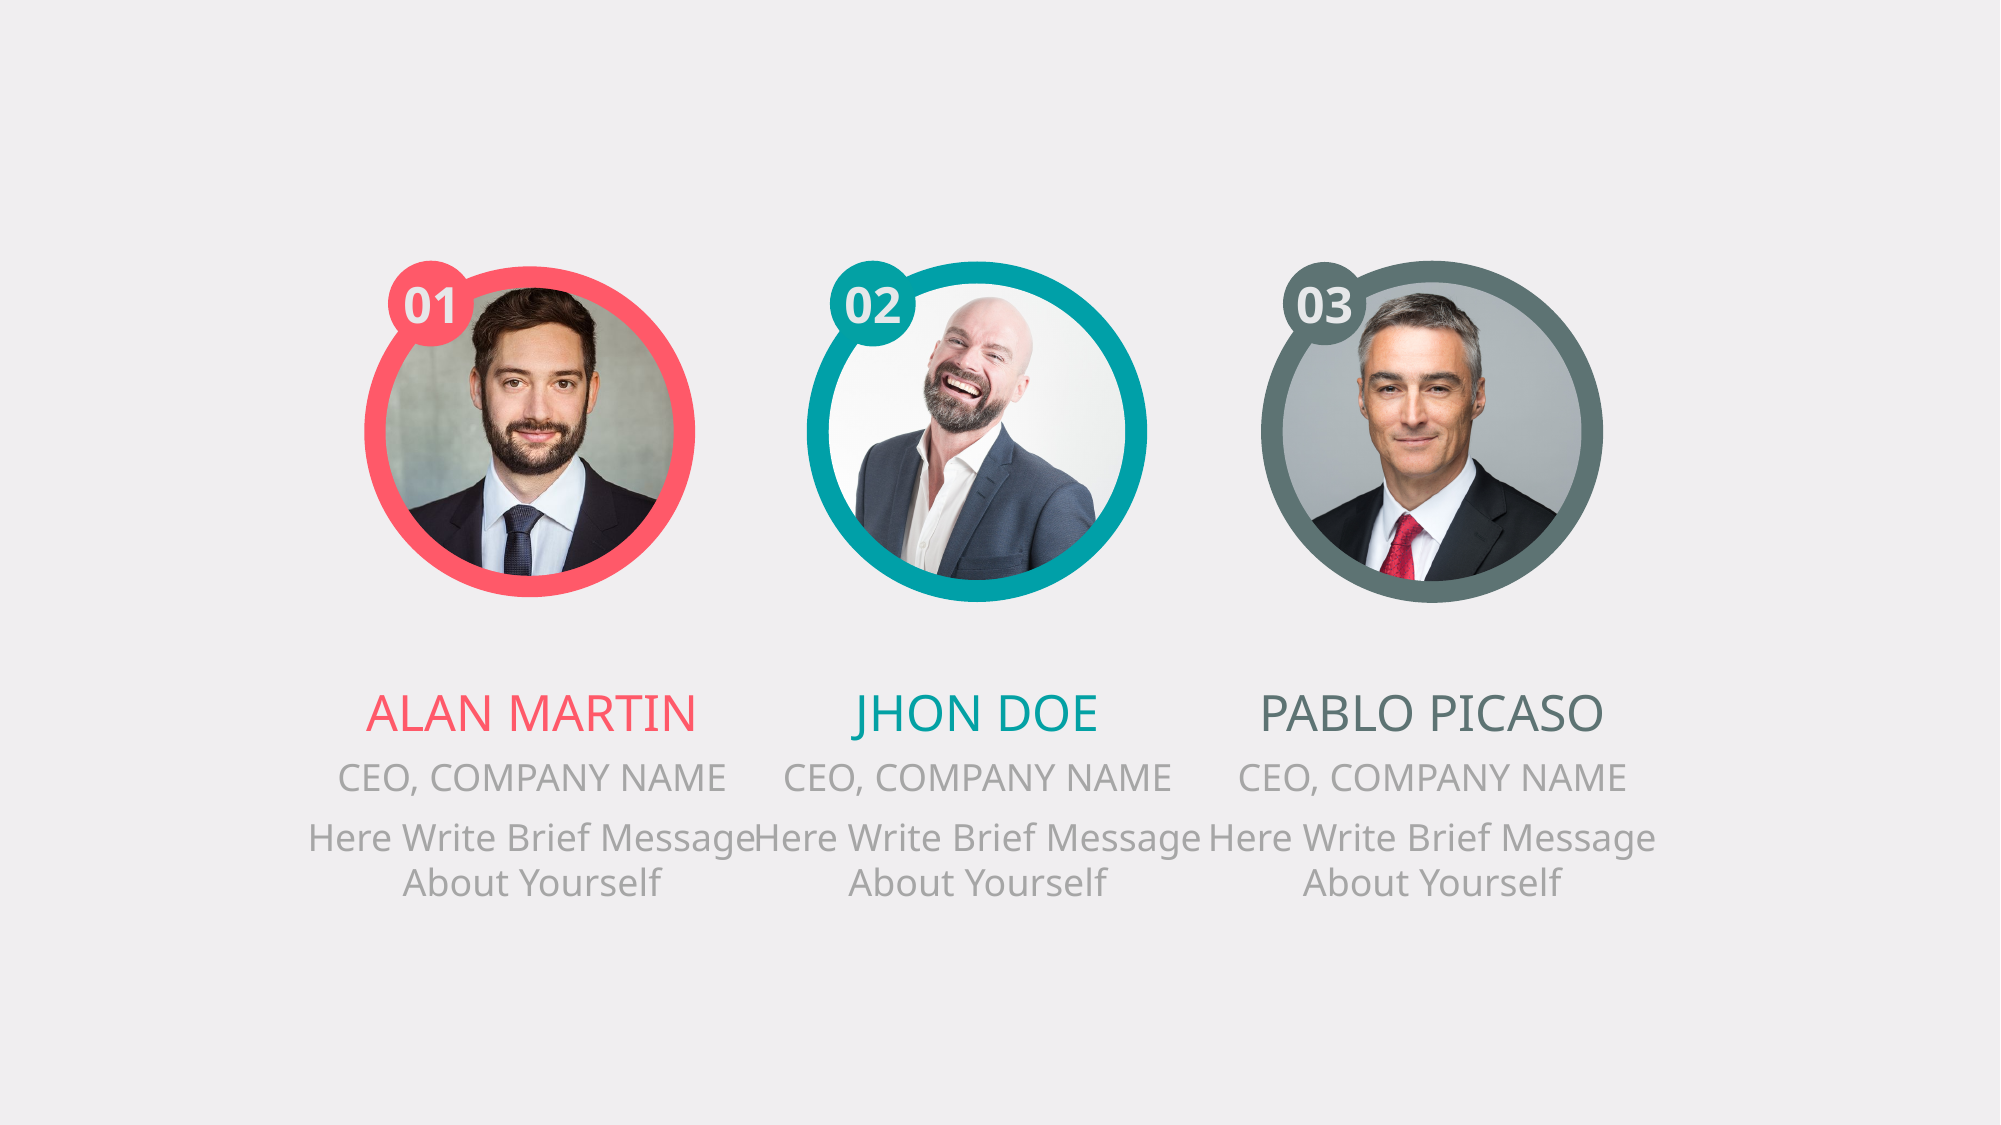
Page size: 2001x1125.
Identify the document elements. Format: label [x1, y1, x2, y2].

text_box [364, 266, 696, 598]
text_box [377, 260, 487, 347]
text_box [282, 674, 727, 913]
text_box [727, 674, 1182, 913]
text_box [806, 261, 1148, 602]
text_box [1182, 674, 1683, 913]
text_box [1261, 260, 1604, 603]
text_box [1270, 261, 1379, 346]
text_box [818, 260, 928, 347]
